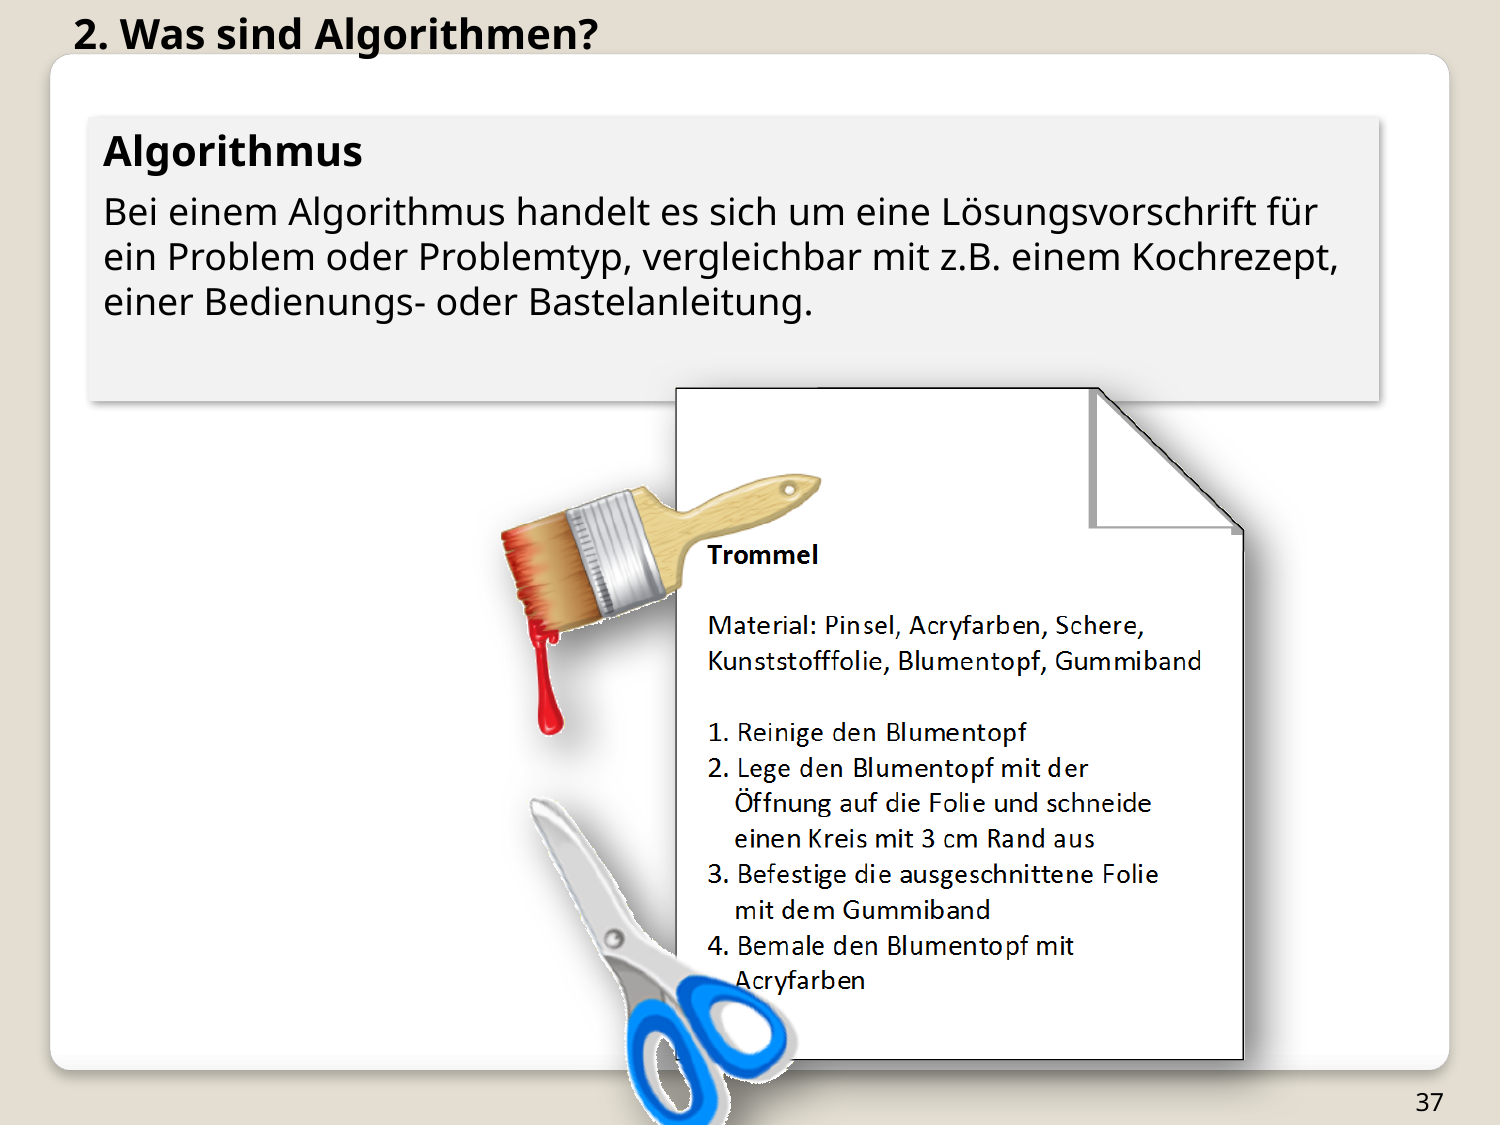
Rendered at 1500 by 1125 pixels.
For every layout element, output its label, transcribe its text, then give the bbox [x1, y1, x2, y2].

picture [501, 385, 1247, 1125]
text_box Algorithmus Bei einem Algorithmus handelt es sich um eine Lösungsvorschrift für ein Problem oder Problemtyp, vergleichbar mit z.B. einem Kochrezept, einer Bedienungs- oder Bastelanleitung. [85, 114, 1382, 405]
text_box 2. Was sind Algorithmen? [58, 0, 1325, 65]
